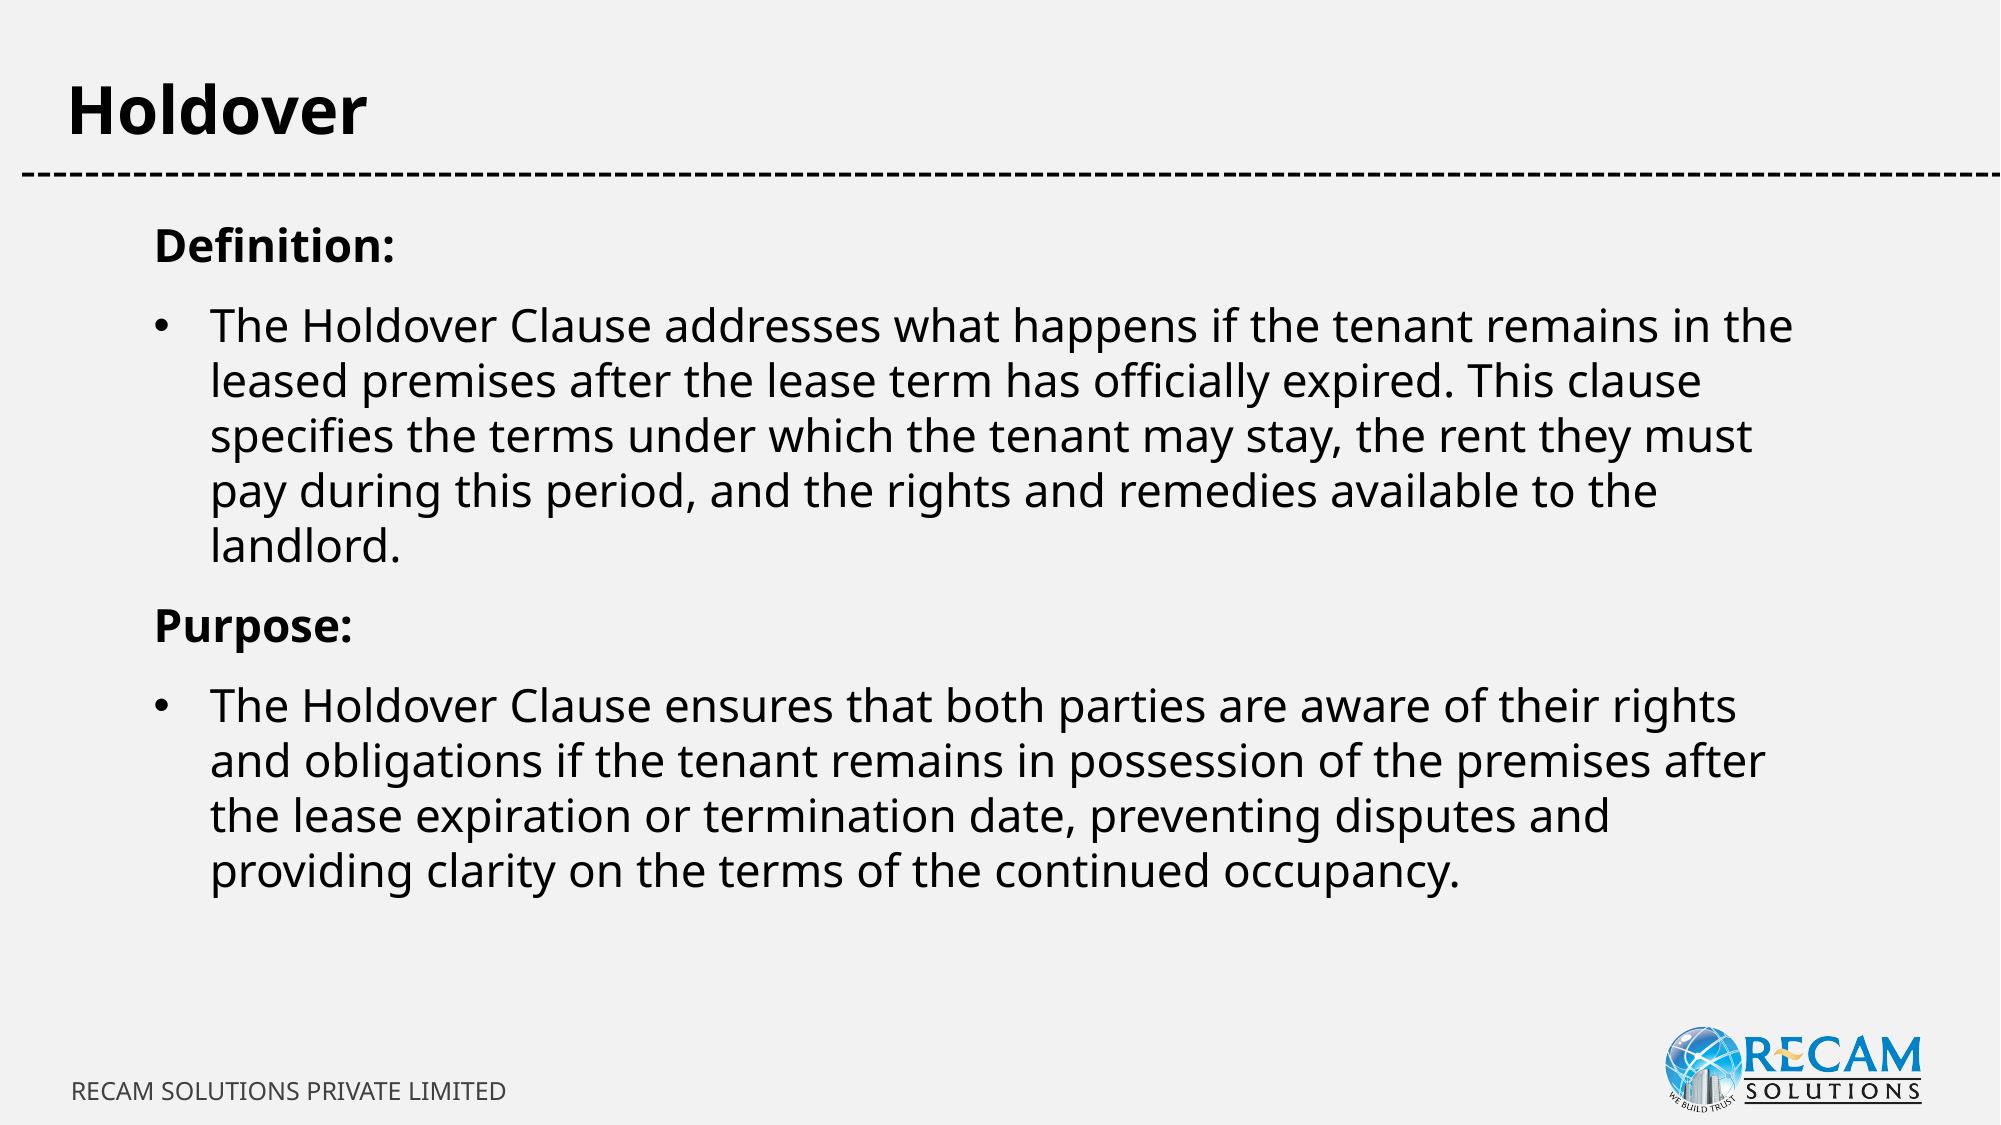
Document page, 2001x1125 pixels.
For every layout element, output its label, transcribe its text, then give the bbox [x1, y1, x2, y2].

text_box ----------------------------------------------------------------------------------------------------------------------------- [6, 131, 2000, 207]
picture [1652, 1014, 1935, 1125]
text_box Definition: The Holdover Clause addresses what happens if the tenant remains in the leased premises after the lease term has officially expired. This clause specifies the terms under which the tenant may stay, the rent they must pay during this period, and the rights and remedies available to the landlord. Purpose: The Holdover Clause ensures that both parties are aware of their rights and obligations if the tenant remains in possession of the premises after the lease expiration or termination date, preventing disputes and providing clarity on the terms of the continued occupancy. [138, 209, 1842, 905]
footer RECAM SOLUTIONS PRIVATE LIMITED [70, 1073, 971, 1107]
text_box Holdover [51, 60, 1979, 131]
